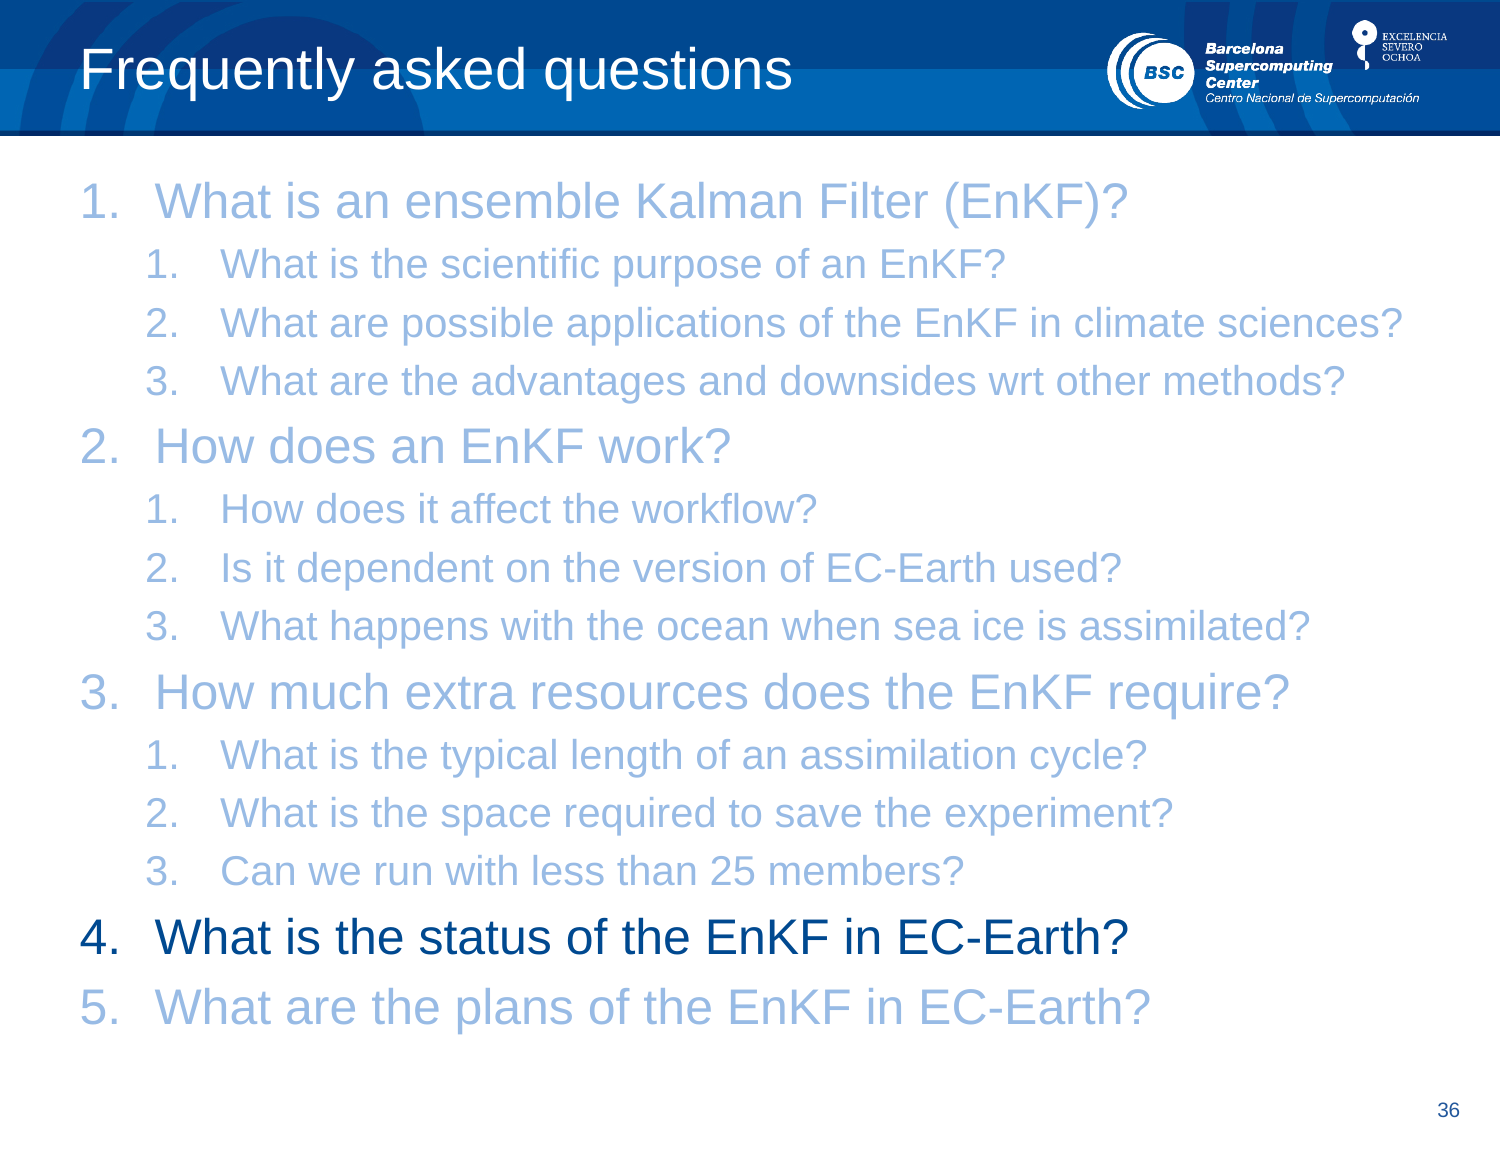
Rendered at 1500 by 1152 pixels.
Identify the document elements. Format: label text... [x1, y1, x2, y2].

picture [0, 0, 1500, 136]
title Frequently asked questions [65, 23, 1081, 138]
list What is an ensemble Kalman Filter (EnKF)? What is the scientific purpose of an EnKF? What are possible applications of the EnKF in climate sciences? What are the advantages and downsides wrt other methods? How does an EnKF work? How does it affect the workflow? Is it dependent on the version of EC-Earth used? What happens with the ocean when sea ice is assimilated? How much extra resources does the EnKF require? What is the typical length of an assimilation cycle? What is the space required to save the experiment? Can we run with less than 25 members? What is the status of the EnKF in EC-Earth? What are the plans of the EnKF in EC-Earth? [64, 161, 1432, 1068]
